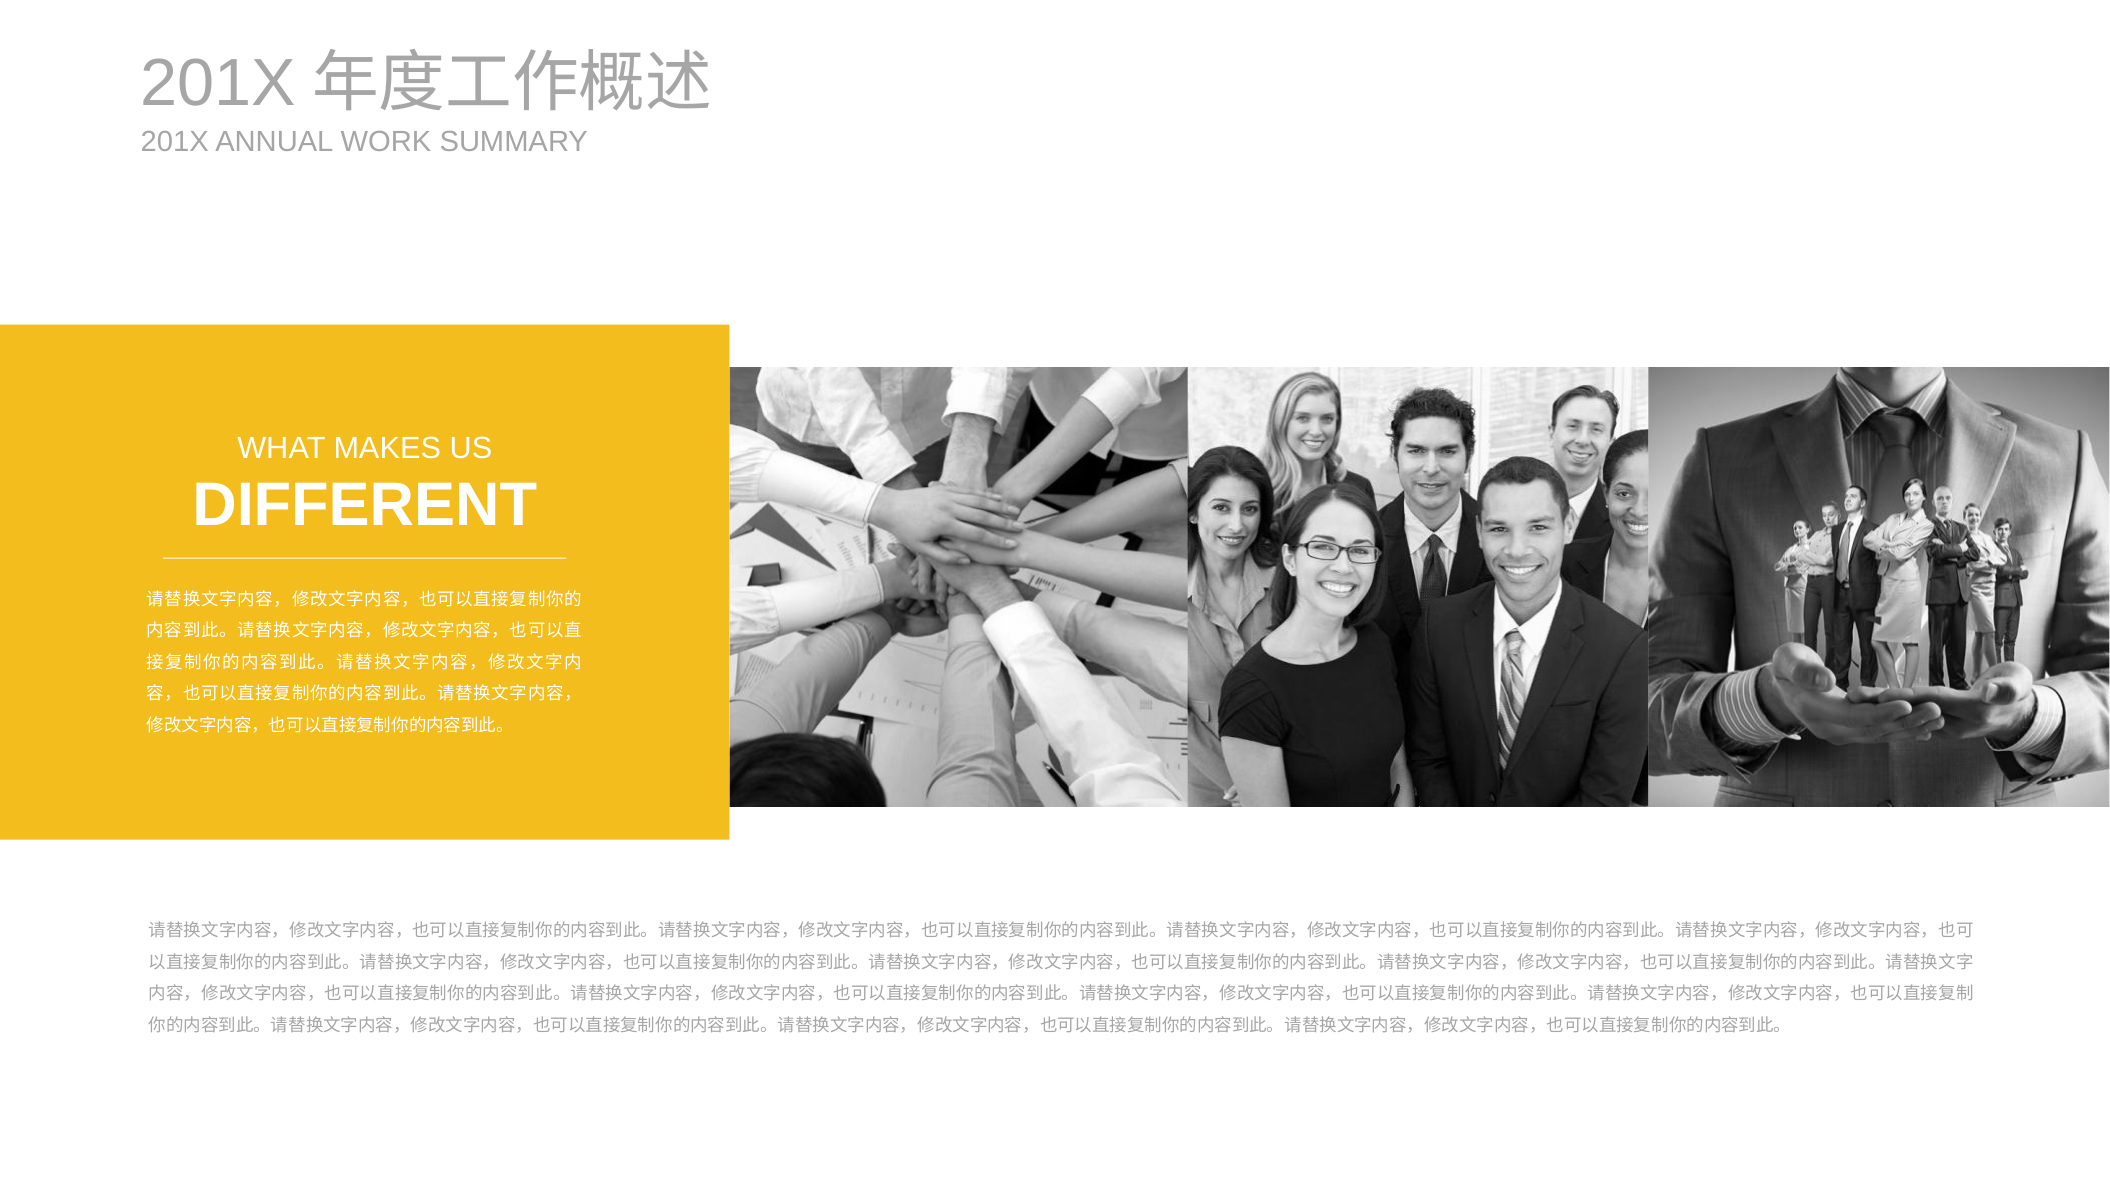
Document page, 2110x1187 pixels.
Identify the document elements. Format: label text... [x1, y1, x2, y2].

text_box [0, 324, 730, 840]
text_box 请替换文字内容，修改文字内容，也可以直接复制你的内容到此。请替换文字内容，修改文字内容，也可以直接复制你的内容到此。请替换文字内容，修改文字内容，也可以直接复制你的内容到此。请替换文字内容，修改文字内容，也可以直接复制你的内容到此。请替换文字内容，修改文字内容，也可以直接复制你的内容到此。请替换文字内容，修改文字内容，也可以直接复制你的内容到此。请替换文字内容，修改文字内容，也可以直接复制你的内容到此。请替换文字内容，修改文字内容，也可以直接复制你的内容到此。请替换文字内容，修改文字内容，也可以直接复制你的内容到此。请替换文字内容，修改文字内容，也可以直接复制你的内容到此。请替换文字内容，修改文字内容，也可以直接复制你的内容到此。请替换文字内容，修改文字内容，也可以直接复制你的内容到此。请替换文字内容，修改文字内容，也可以直接复制你的内容到此。请替换文字内容，修改文字内容，也可以直接复制你的内容到此。 [148, 908, 1976, 1036]
text_box 201X年度工作概述 [140, 38, 789, 119]
text_box WHAT MAKES US DIFFERENT [157, 427, 573, 539]
text_box [729, 367, 1187, 808]
text_box [1648, 367, 2110, 808]
text_box [1187, 367, 1648, 808]
text_box 请替换文字内容，修改文字内容，也可以直接复制你的内容到此。请替换文字内容，修改文字内容，也可以直接复制你的内容到此。请替换文字内容，修改文字内容，也可以直接复制你的内容到此。请替换文字内容，修改文字内容，也可以直接复制你的内容到此。 [146, 576, 583, 735]
text_box 201X ANNUAL WORK SUMMARY [140, 122, 602, 158]
